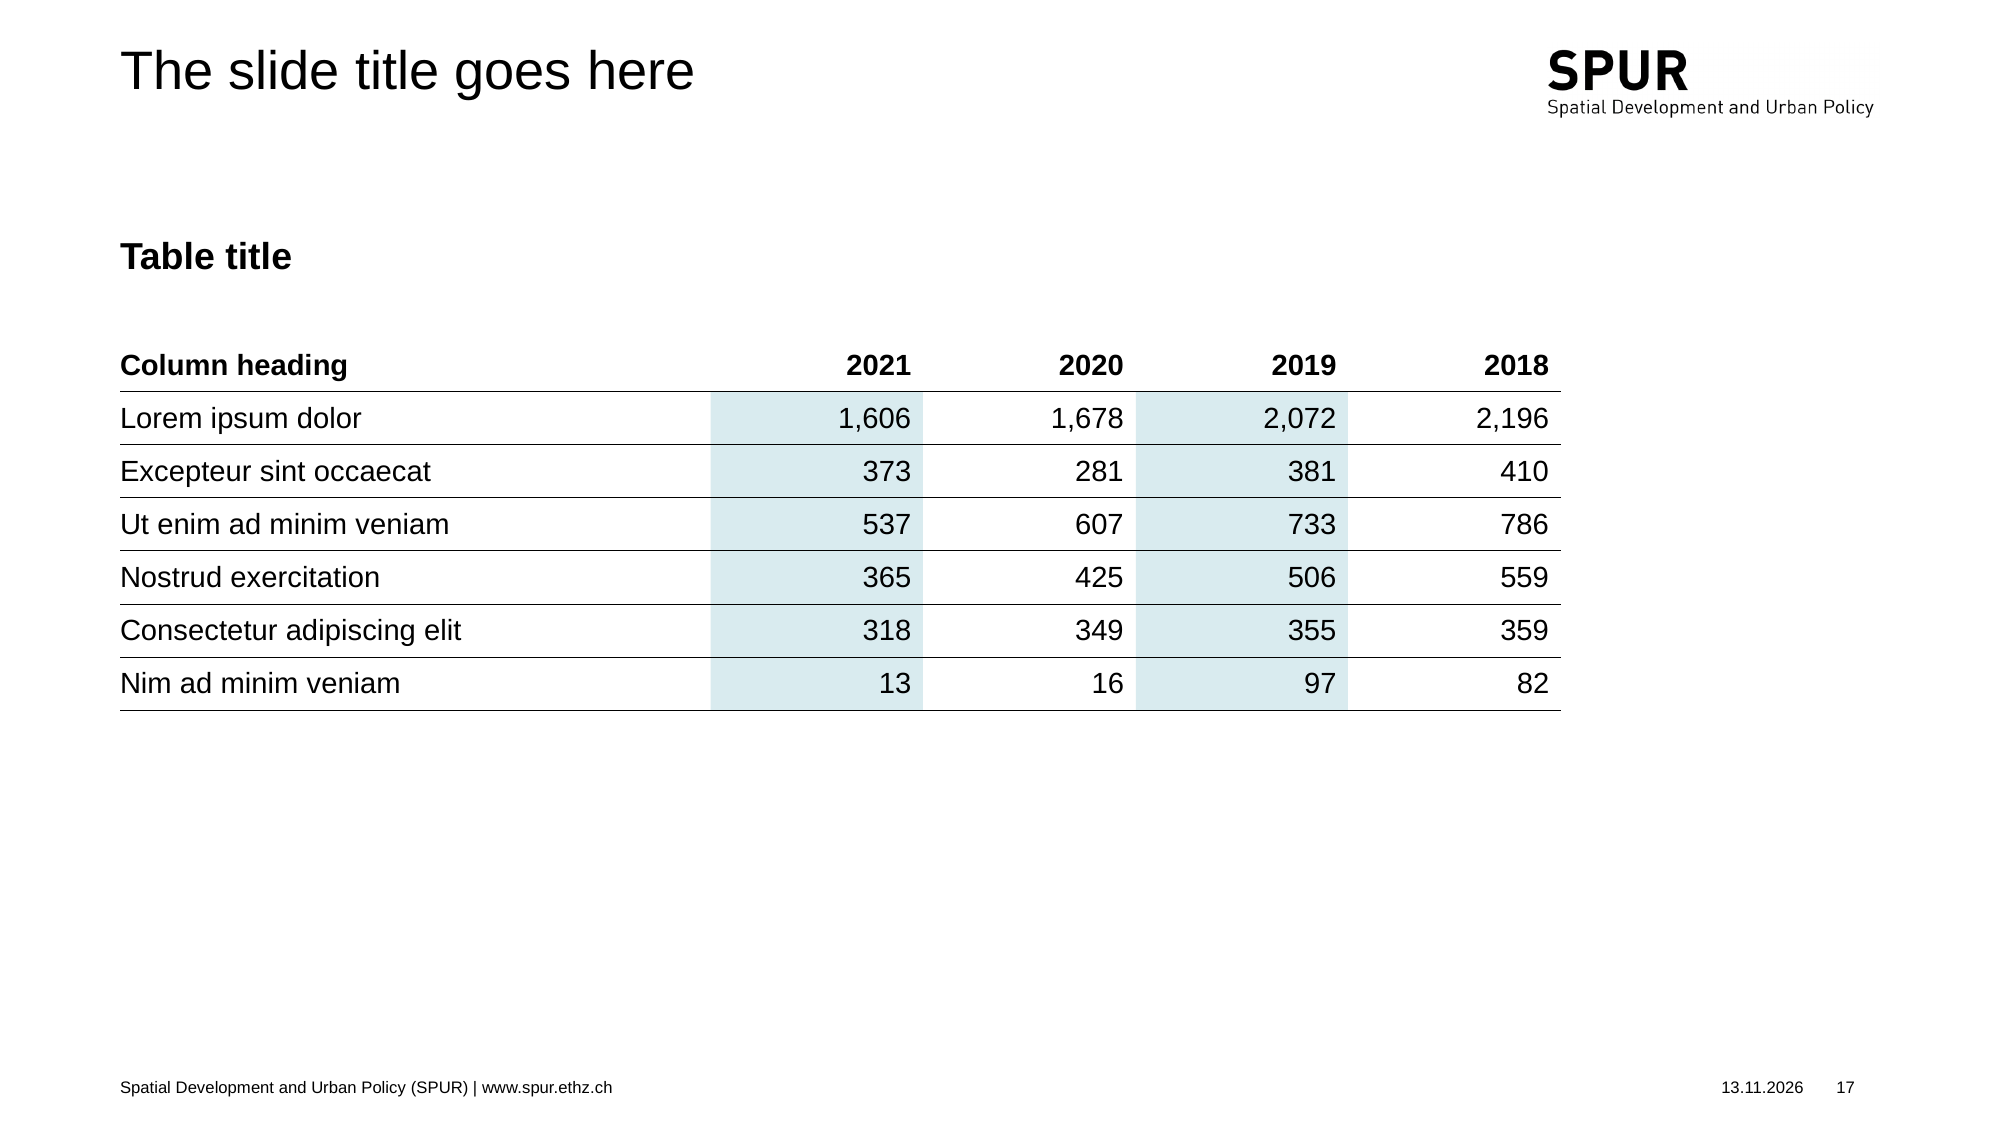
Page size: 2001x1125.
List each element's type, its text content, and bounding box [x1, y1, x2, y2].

table_cell 506 [1136, 551, 1348, 604]
table_header 2020 [923, 338, 1136, 391]
table_cell 359 [1348, 605, 1561, 657]
table_cell 425 [923, 551, 1136, 604]
table_cell 373 [711, 445, 923, 497]
table_cell 1,678 [923, 392, 1136, 444]
table_cell 2,072 [1136, 392, 1348, 444]
table_cell 349 [923, 605, 1136, 657]
table_header Column heading [120, 338, 711, 391]
table_cell Nim ad minim veniam [120, 658, 711, 710]
table_cell 607 [923, 498, 1136, 550]
table_cell 82 [1348, 658, 1561, 710]
table_cell 16 [923, 658, 1136, 710]
table_cell 97 [1136, 658, 1348, 710]
table_cell 355 [1136, 605, 1348, 657]
table_cell Excepteur sint occaecat [120, 445, 711, 497]
table_cell Ut enim ad minim veniam [120, 498, 711, 550]
table_cell 733 [1136, 498, 1348, 550]
table_cell 381 [1136, 445, 1348, 497]
table_header 2021 [711, 338, 923, 391]
table_cell 318 [711, 605, 923, 657]
table_cell Consectetur adipiscing elit [120, 605, 711, 657]
table_cell 365 [711, 551, 923, 604]
table_cell 786 [1348, 498, 1561, 550]
table_cell 537 [711, 498, 923, 550]
table_cell 281 [923, 445, 1136, 497]
title The slide title goes here [120, 42, 1880, 191]
table_cell 1,606 [711, 392, 923, 444]
table_cell 13 [711, 658, 923, 710]
table_cell 2,196 [1348, 392, 1561, 444]
table_cell Lorem ipsum dolor [120, 392, 711, 444]
table_header 2019 [1136, 338, 1348, 391]
list Table title [120, 231, 1880, 297]
table_cell Nostrud exercitation [120, 551, 711, 604]
table_cell 410 [1348, 445, 1561, 497]
table_cell 559 [1348, 551, 1561, 604]
table_header 2018 [1348, 338, 1561, 391]
